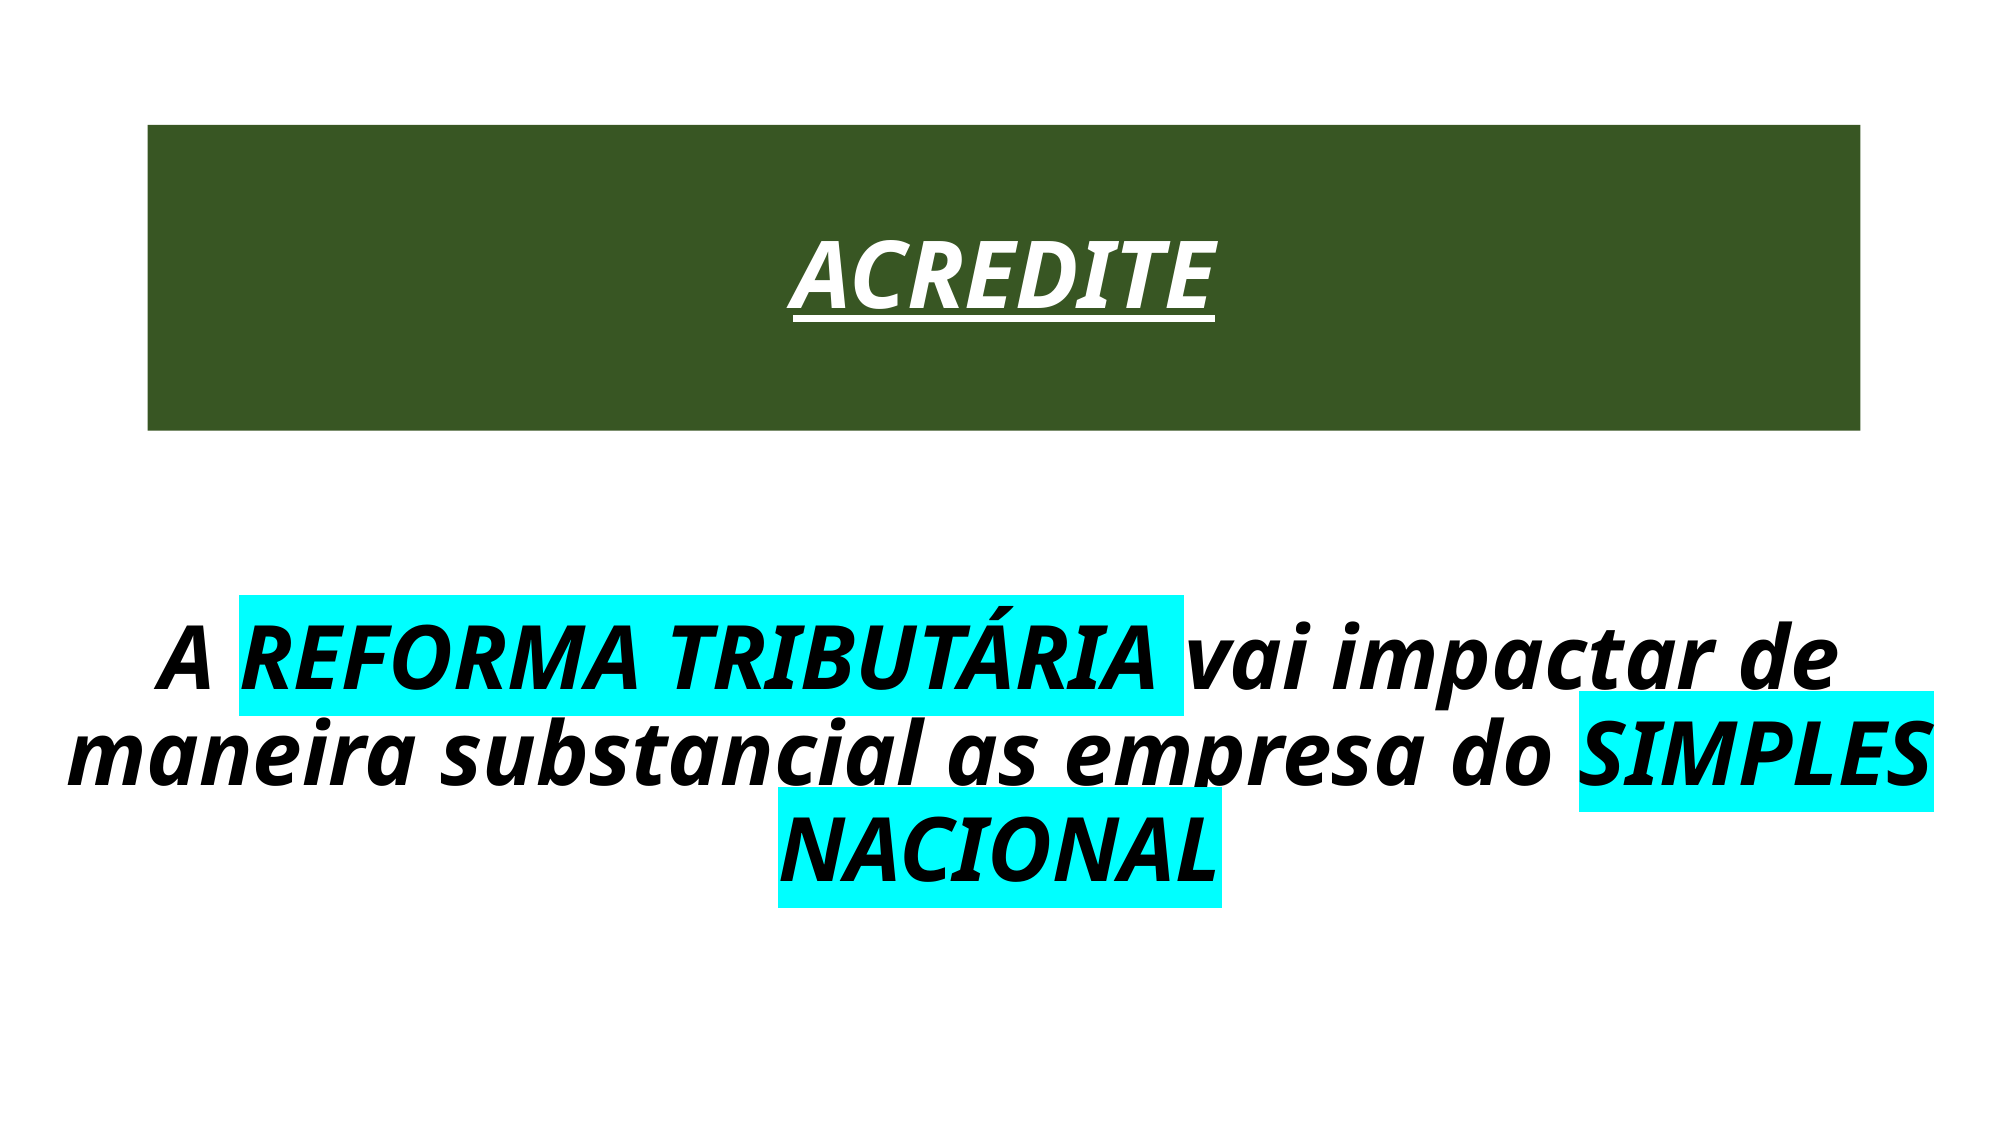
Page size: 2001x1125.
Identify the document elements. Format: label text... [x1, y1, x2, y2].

text_box A REFORMA TRIBUTÁRIA vai impactar de maneira substancial as empresa do SIMPLES NACIONAL [0, 604, 2000, 910]
text_box ACREDITE [147, 124, 1861, 431]
